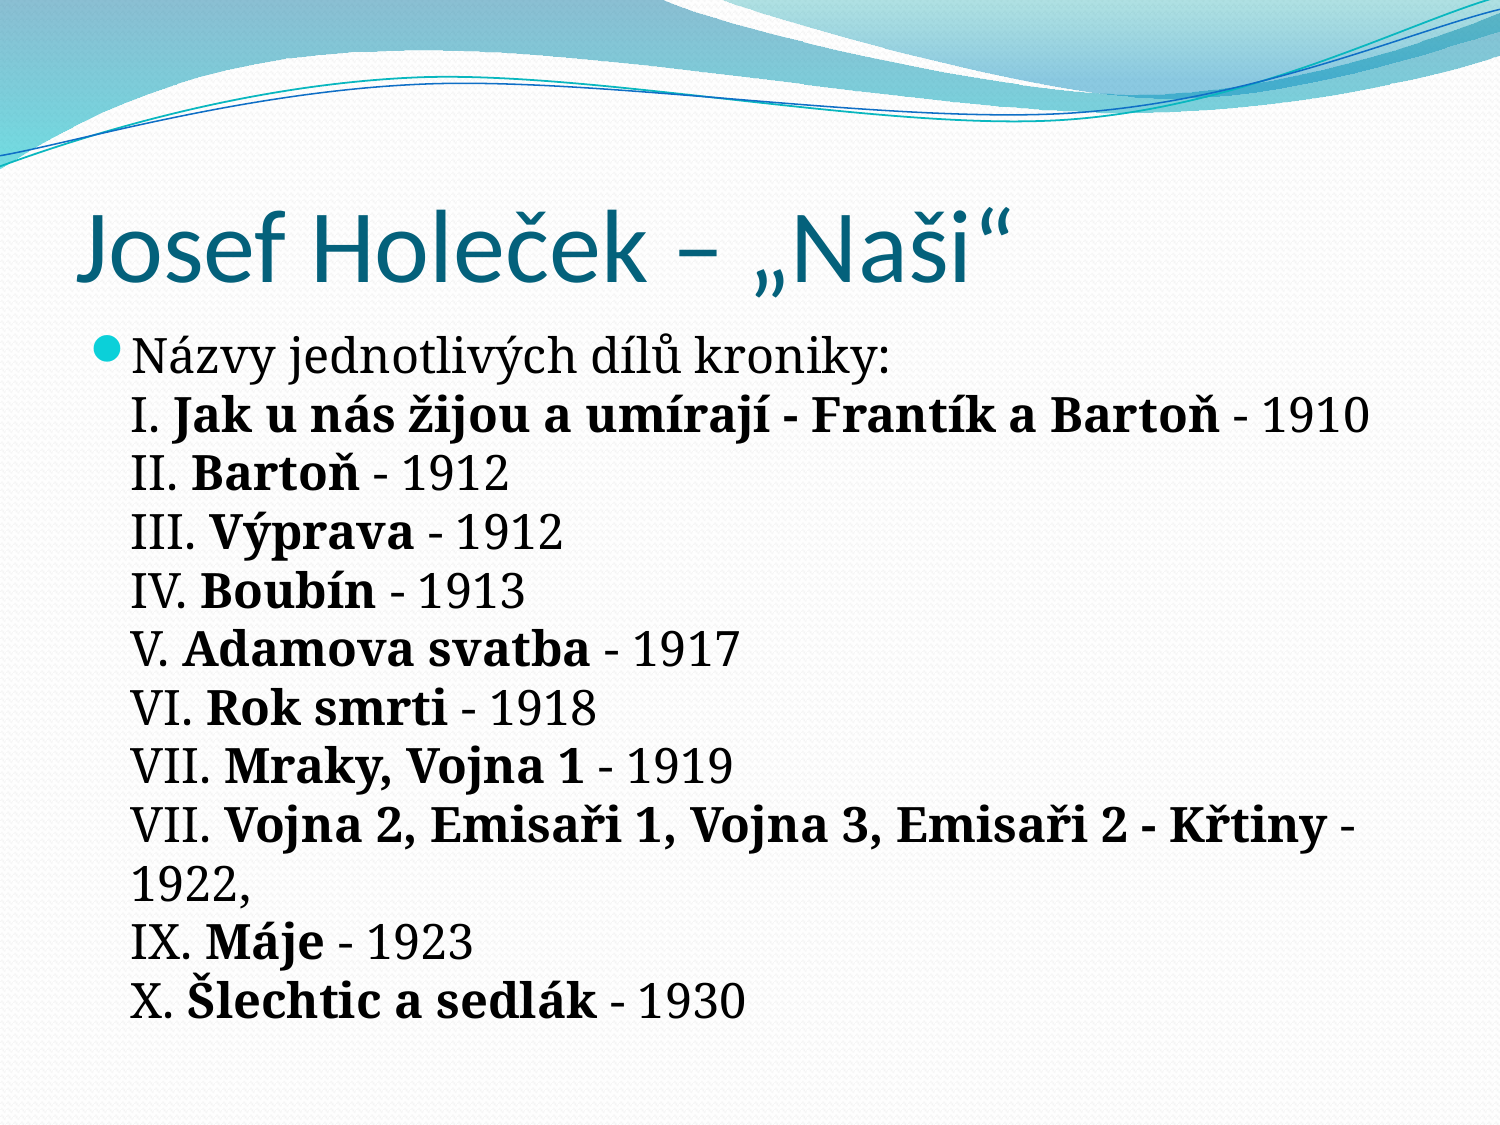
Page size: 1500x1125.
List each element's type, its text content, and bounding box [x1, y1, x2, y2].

list Názvy jednotlivých dílů kroniky: I. Jak u nás žijou a umírají - Frantík a Bartoň - 1910 II. Bartoň - 1912 III. Výprava - 1912 IV. Boubín - 1913 V. Adamova svatba - 1917 VI. Rok smrti - 1918 VII. Mraky, Vojna 1 - 1919 VII. Vojna 2, Emisaři 1, Vojna 3, Emisaři 2 - Křtiny - 1922, IX. Máje - 1923 X. Šlechtic a sedlák - 1930 [75, 317, 1425, 1038]
title Josef Holeček – „Naši“ [75, 115, 1425, 303]
